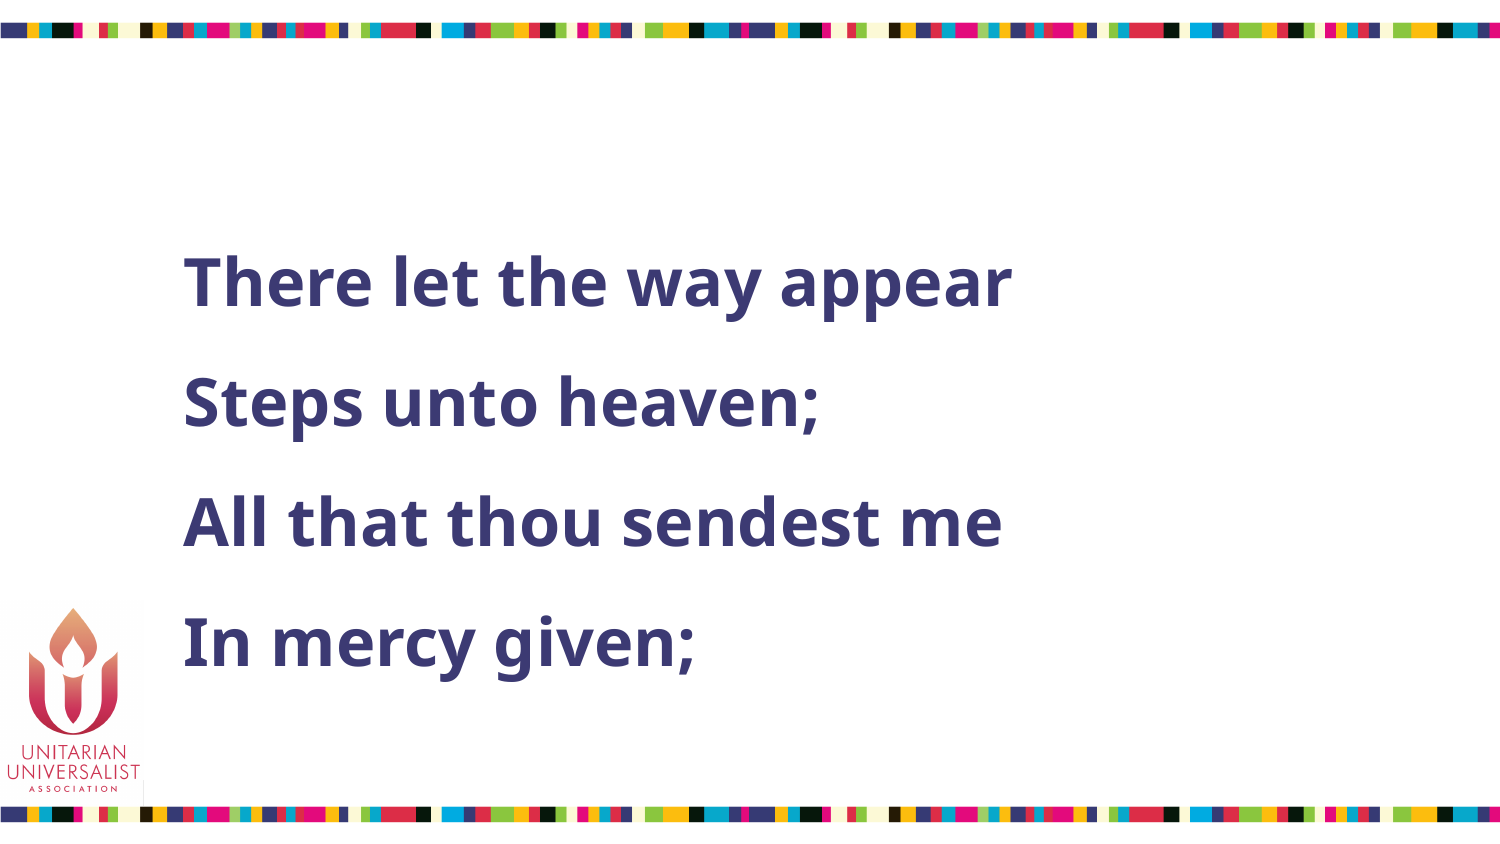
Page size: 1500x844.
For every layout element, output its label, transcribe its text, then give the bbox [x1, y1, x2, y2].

picture [0, 600, 1500, 824]
text_box There let the way appear Steps unto heaven; All that thou sendest me In mercy given; [168, 184, 1421, 695]
picture [0, 22, 1500, 40]
